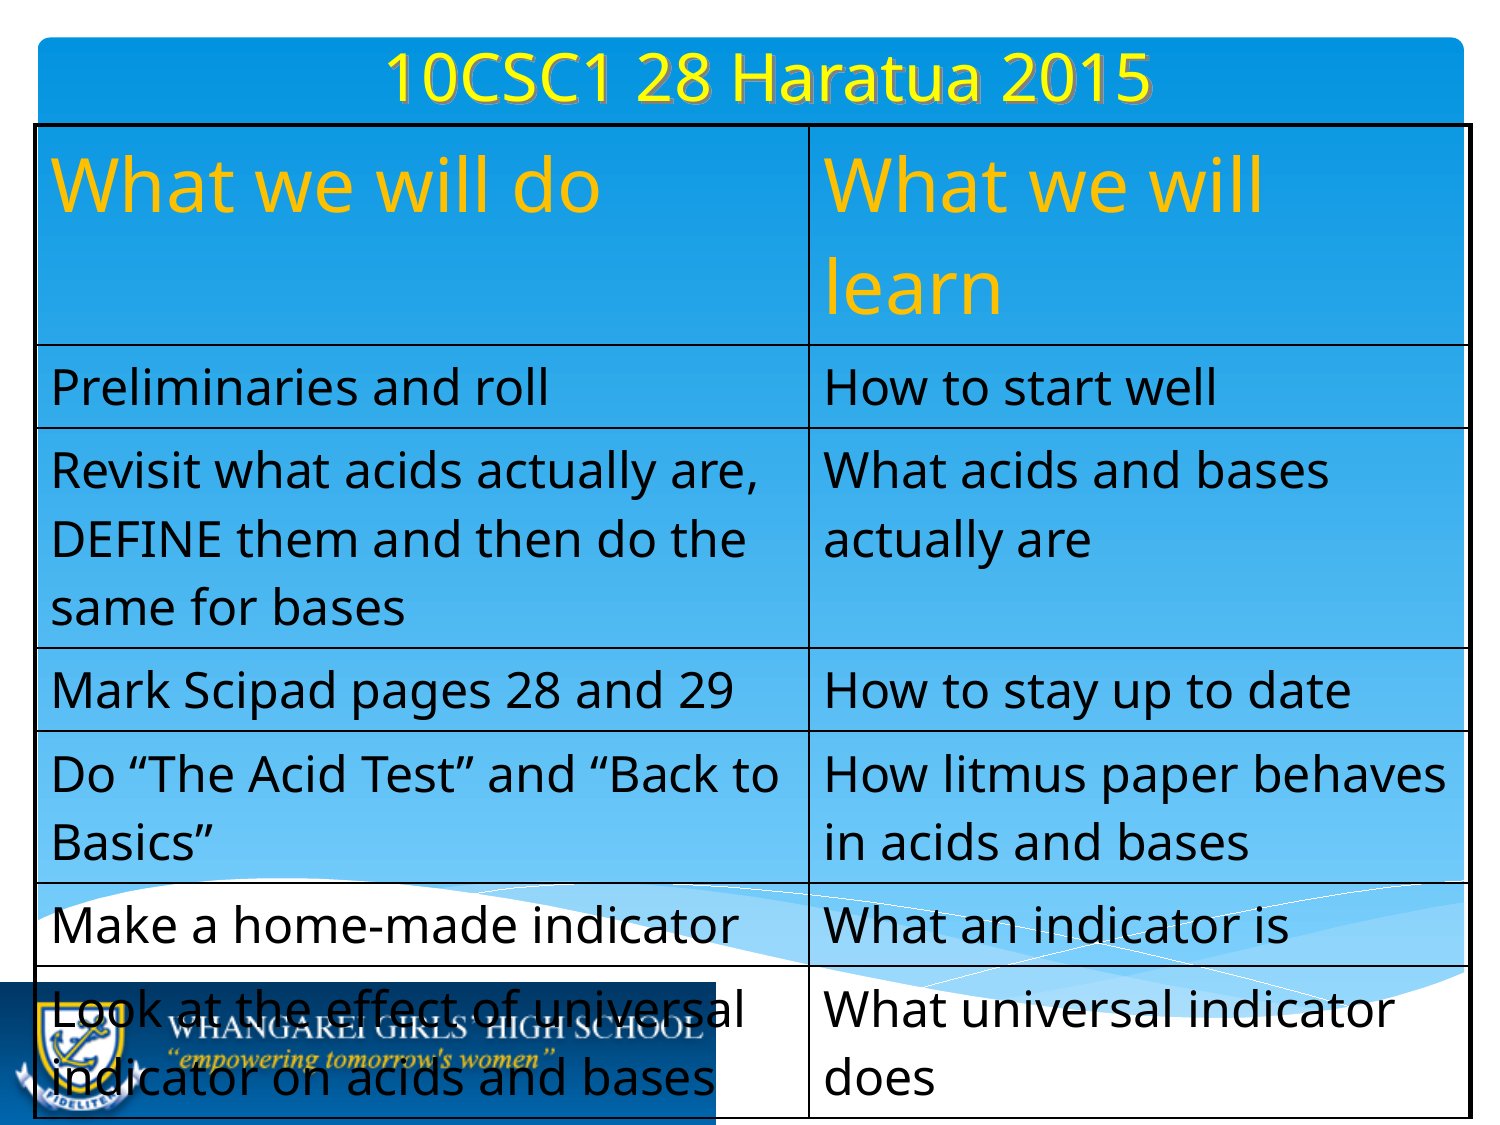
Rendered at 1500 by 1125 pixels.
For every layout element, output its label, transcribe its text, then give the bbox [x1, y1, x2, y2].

table_cell What acids and bases actually are [810, 429, 1468, 647]
table_header What we will do [37, 127, 808, 344]
table_cell How litmus paper behaves in acids and bases [810, 732, 1468, 882]
table_cell Do “The Acid Test” and “Back to Basics” [37, 732, 808, 882]
table_cell Mark Scipad pages 28 and 29 [37, 649, 808, 730]
table_cell Revisit what acids actually are, DEFINE them and then do the same for bases [37, 429, 808, 647]
picture [0, 982, 716, 1125]
table_header What we will learn [810, 127, 1468, 344]
table_cell What universal indicator does [810, 967, 1468, 1117]
table_cell Make a home-made indicator [37, 884, 808, 965]
table_cell What an indicator is [810, 884, 1468, 965]
table_cell How to start well [810, 346, 1468, 427]
text_box 10CSC1 28 Haratua 2015 [162, 24, 1375, 123]
table_cell Look at the effect of universal indicator on acids and bases [37, 967, 808, 1117]
table_cell Preliminaries and roll [37, 346, 808, 427]
table_cell How to stay up to date [810, 649, 1468, 730]
